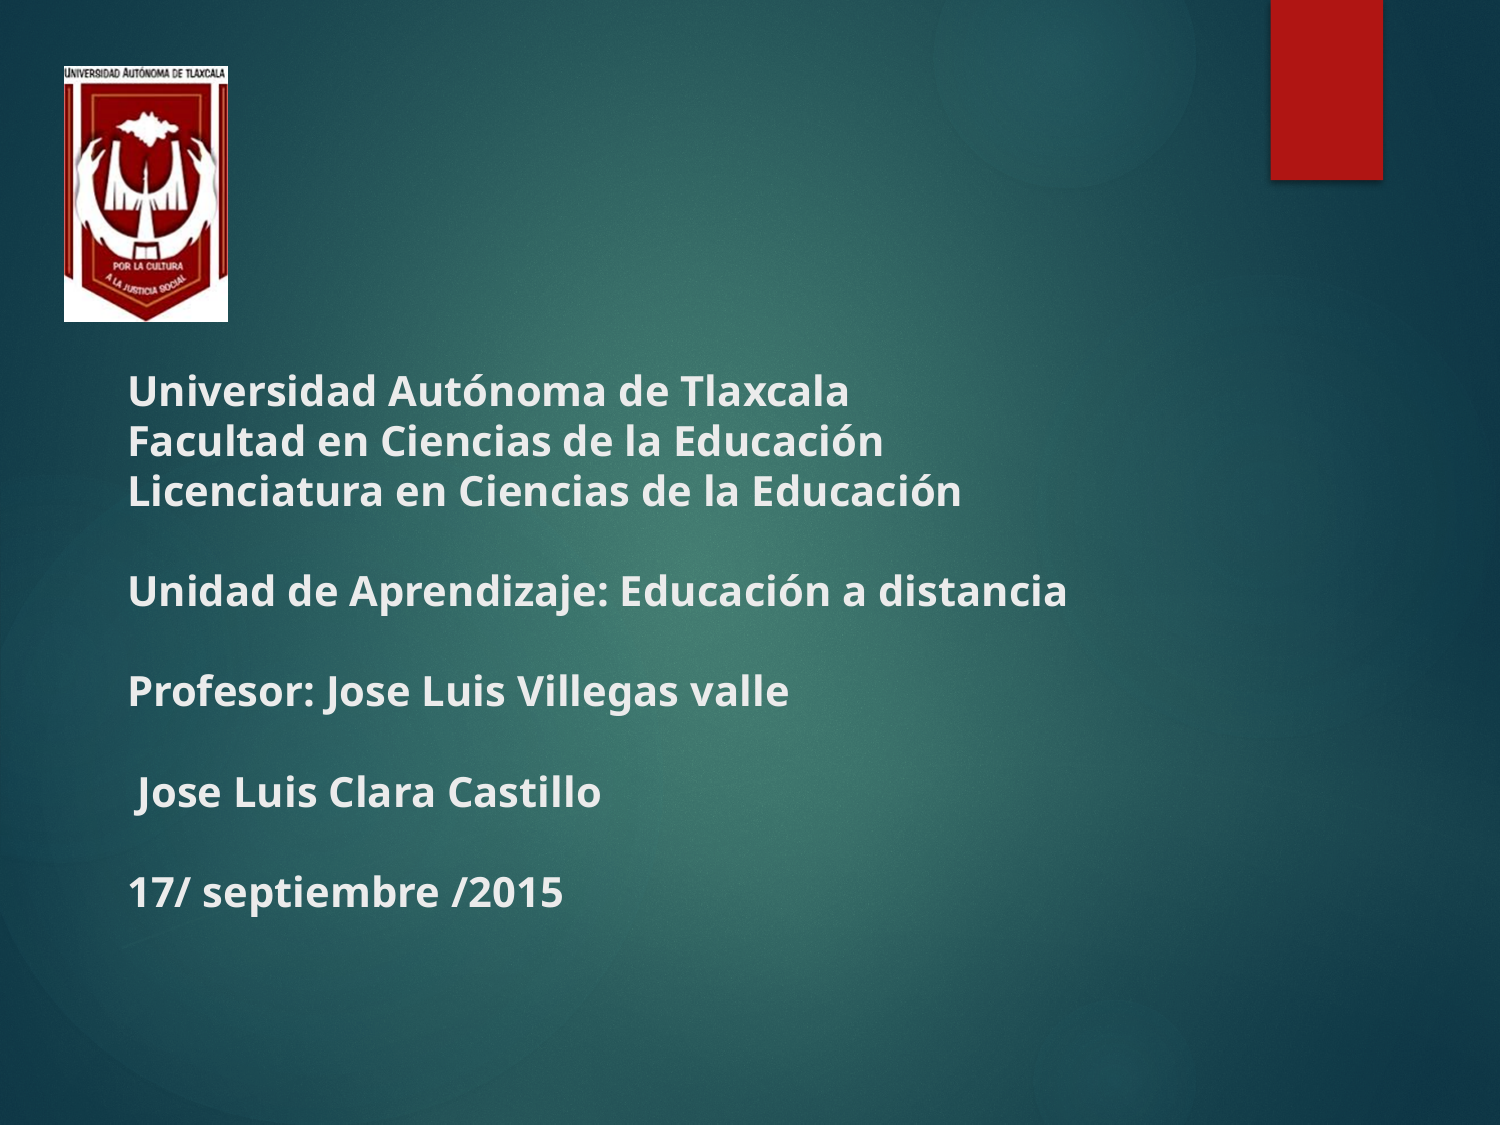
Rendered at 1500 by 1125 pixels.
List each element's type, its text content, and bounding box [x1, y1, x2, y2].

title Universidad Autónoma de Tlaxcala Facultad en Ciencias de la Educación Licenciatura en Ciencias de la Educación Unidad de Aprendizaje: Educación a distancia Profesor: Jose Luis Villegas valle Jose Luis Clara Castillo 17/ septiembre /2015 [112, 125, 1388, 1024]
picture [64, 66, 229, 322]
